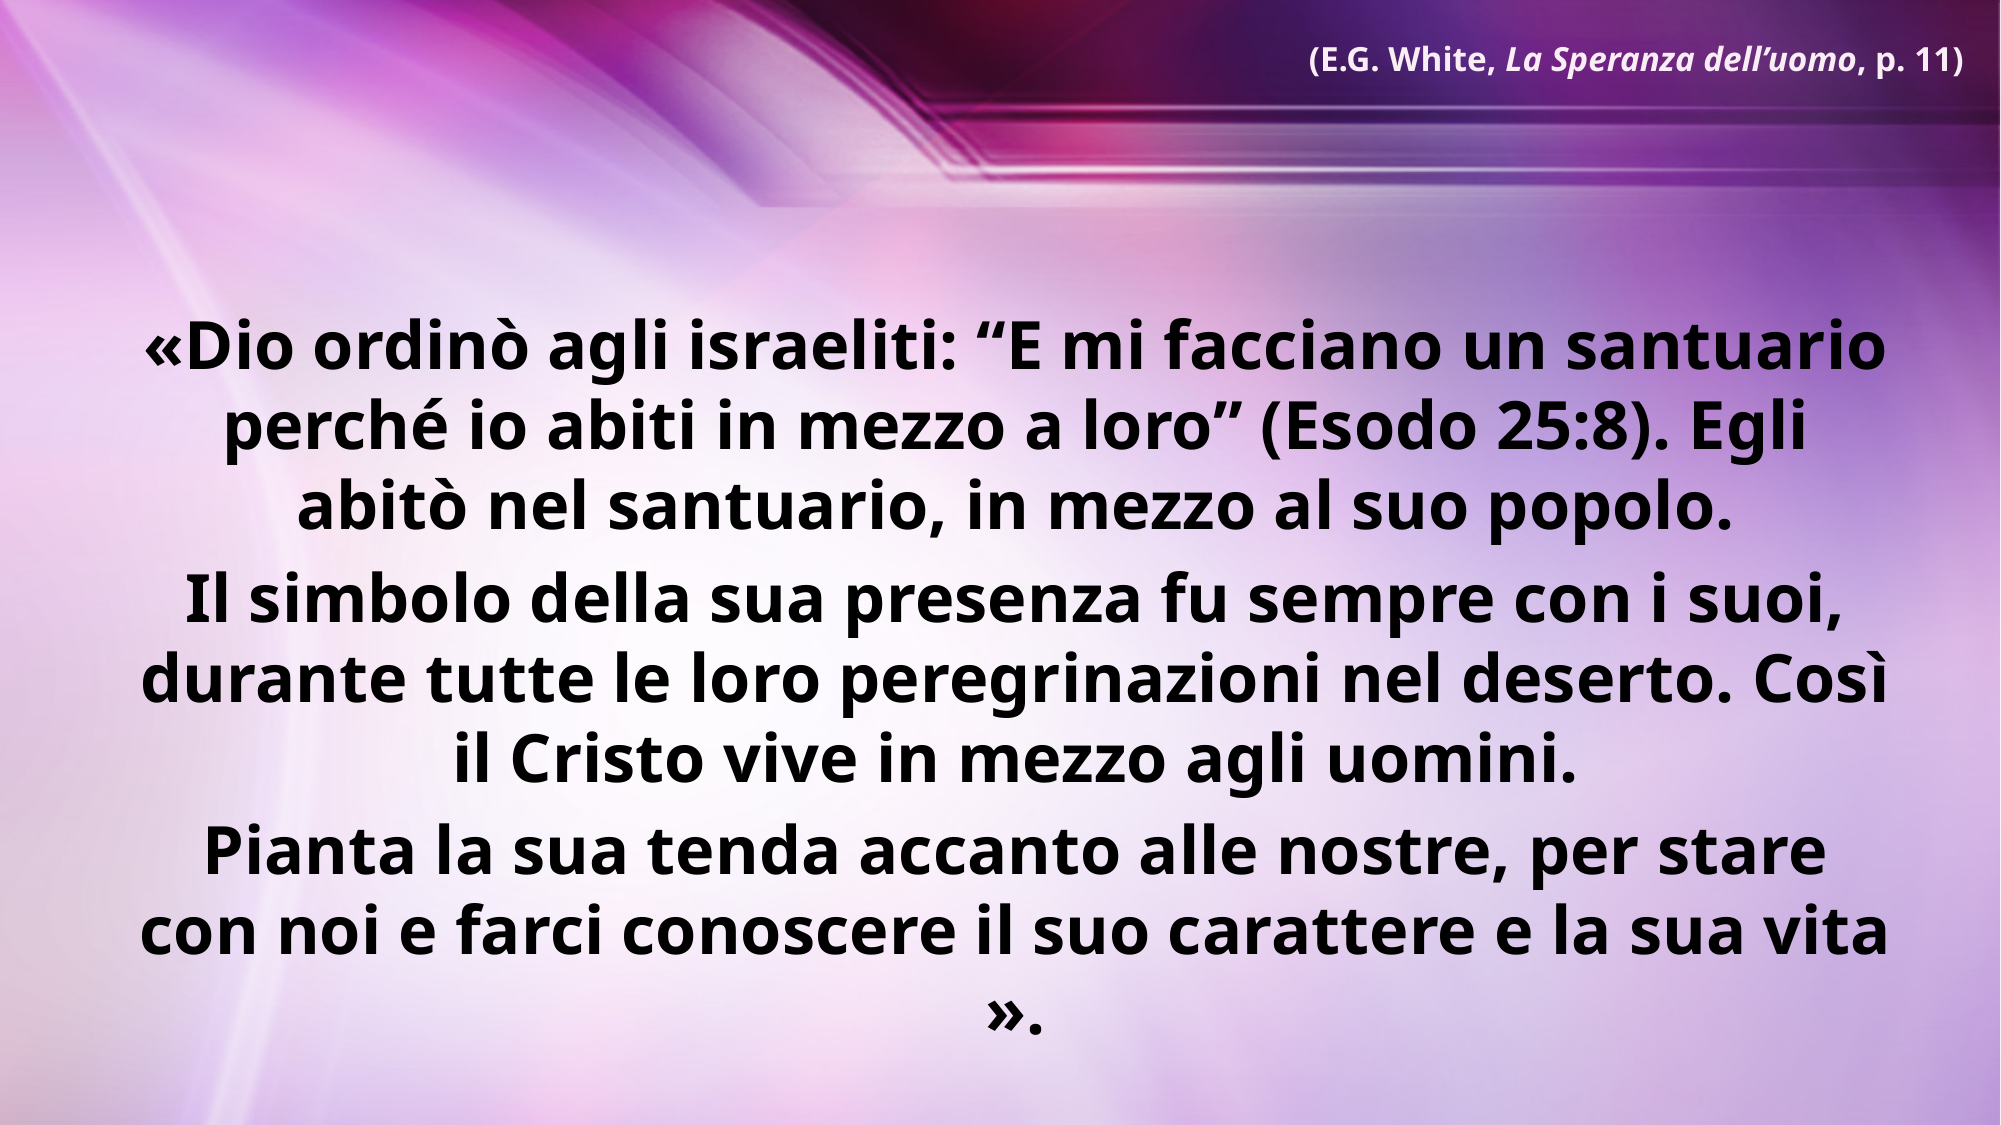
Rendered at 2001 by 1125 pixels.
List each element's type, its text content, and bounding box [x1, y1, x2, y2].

text_box «Dio ordinò agli israeliti: “E mi facciano un santuario perché io abiti in mezzo a loro” (Esodo 25:8). Egli abitò nel santuario, in mezzo al suo popolo. Il simbolo della sua presenza fu sempre con i suoi, durante tutte le loro peregrinazioni nel deserto. Così il Cristo vive in mezzo agli uomini. Pianta la sua tenda accanto alle nostre, per stare con noi e farci conoscere il suo carattere e la sua vita ». [120, 295, 1912, 1056]
text_box (E.G. White, La Speranza dell’uomo, p. 11) [1294, 30, 1979, 86]
picture [0, 0, 2001, 1125]
